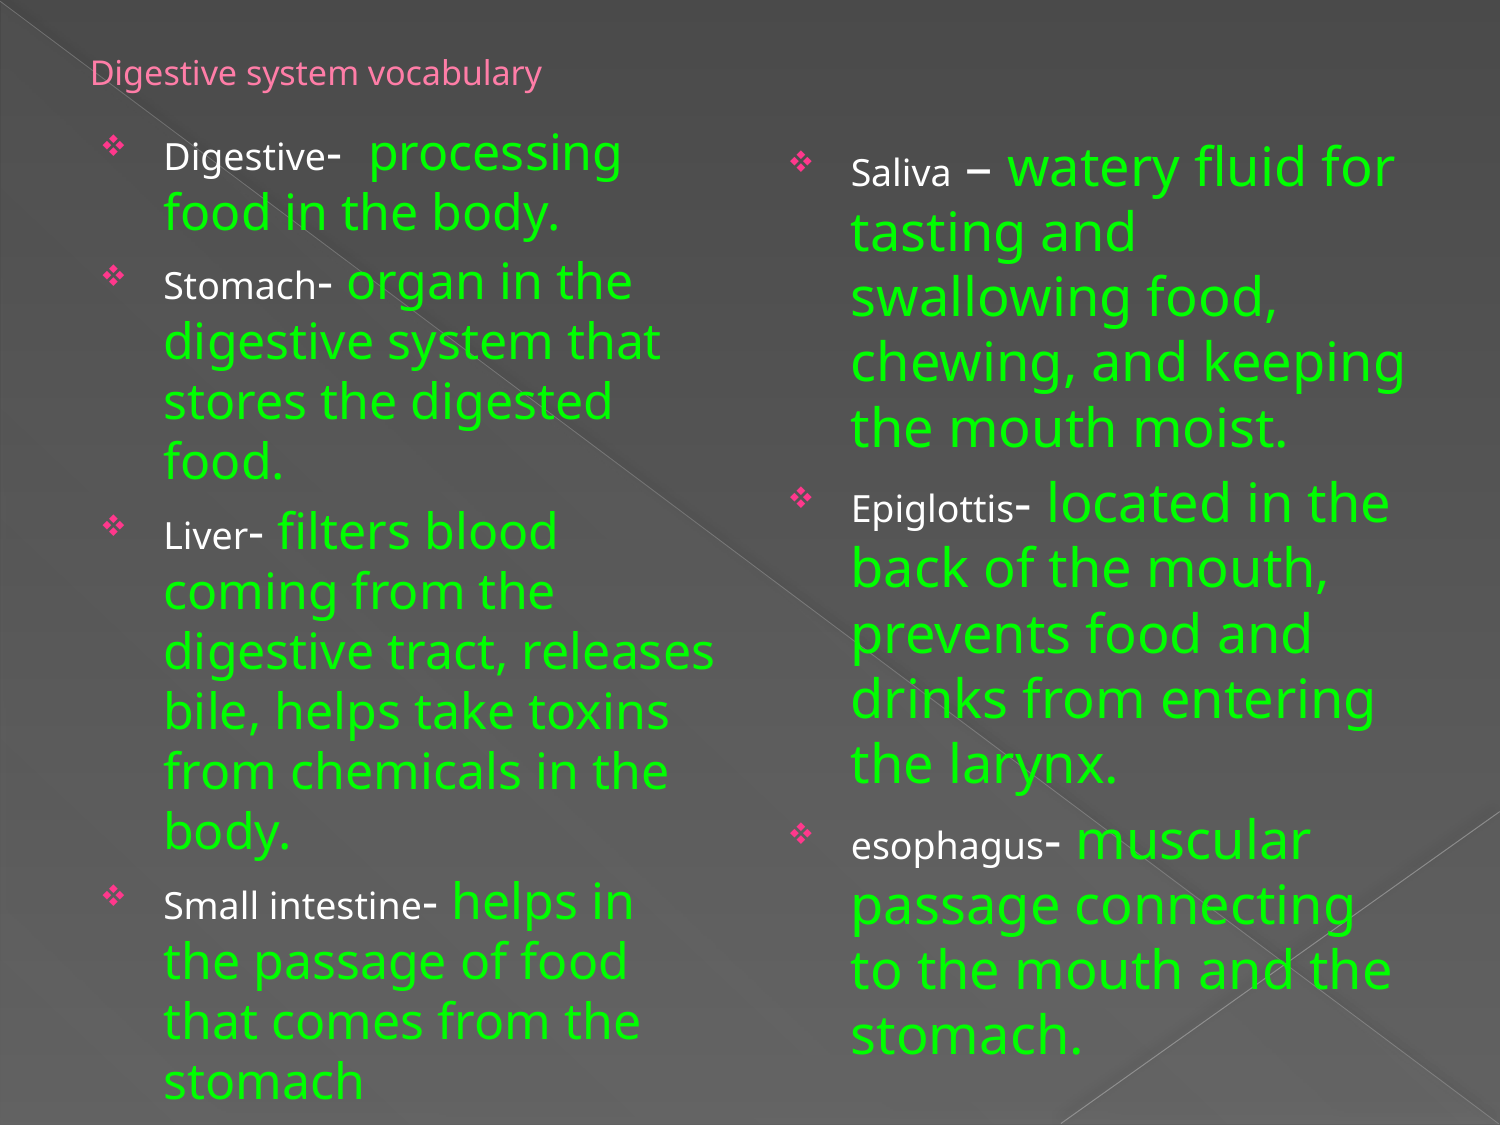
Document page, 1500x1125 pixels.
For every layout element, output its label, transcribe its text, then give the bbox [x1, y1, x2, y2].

list Saliva – watery fluid for tasting and swallowing food, chewing, and keeping the mouth moist. Epiglottis- located in the back of the mouth, prevents food and drinks from entering the larynx. esophagus- muscular passage connecting to the mouth and the stomach. [762, 125, 1425, 1125]
list Digestive- processing food in the body. Stomach- organ in the digestive system that stores the digested food. Liver- filters blood coming from the digestive tract, releases bile, helps take toxins from chemicals in the body. Small intestine- helps in the passage of food that comes from the stomach [75, 112, 738, 1125]
title Digestive system vocabulary [75, 43, 1425, 100]
